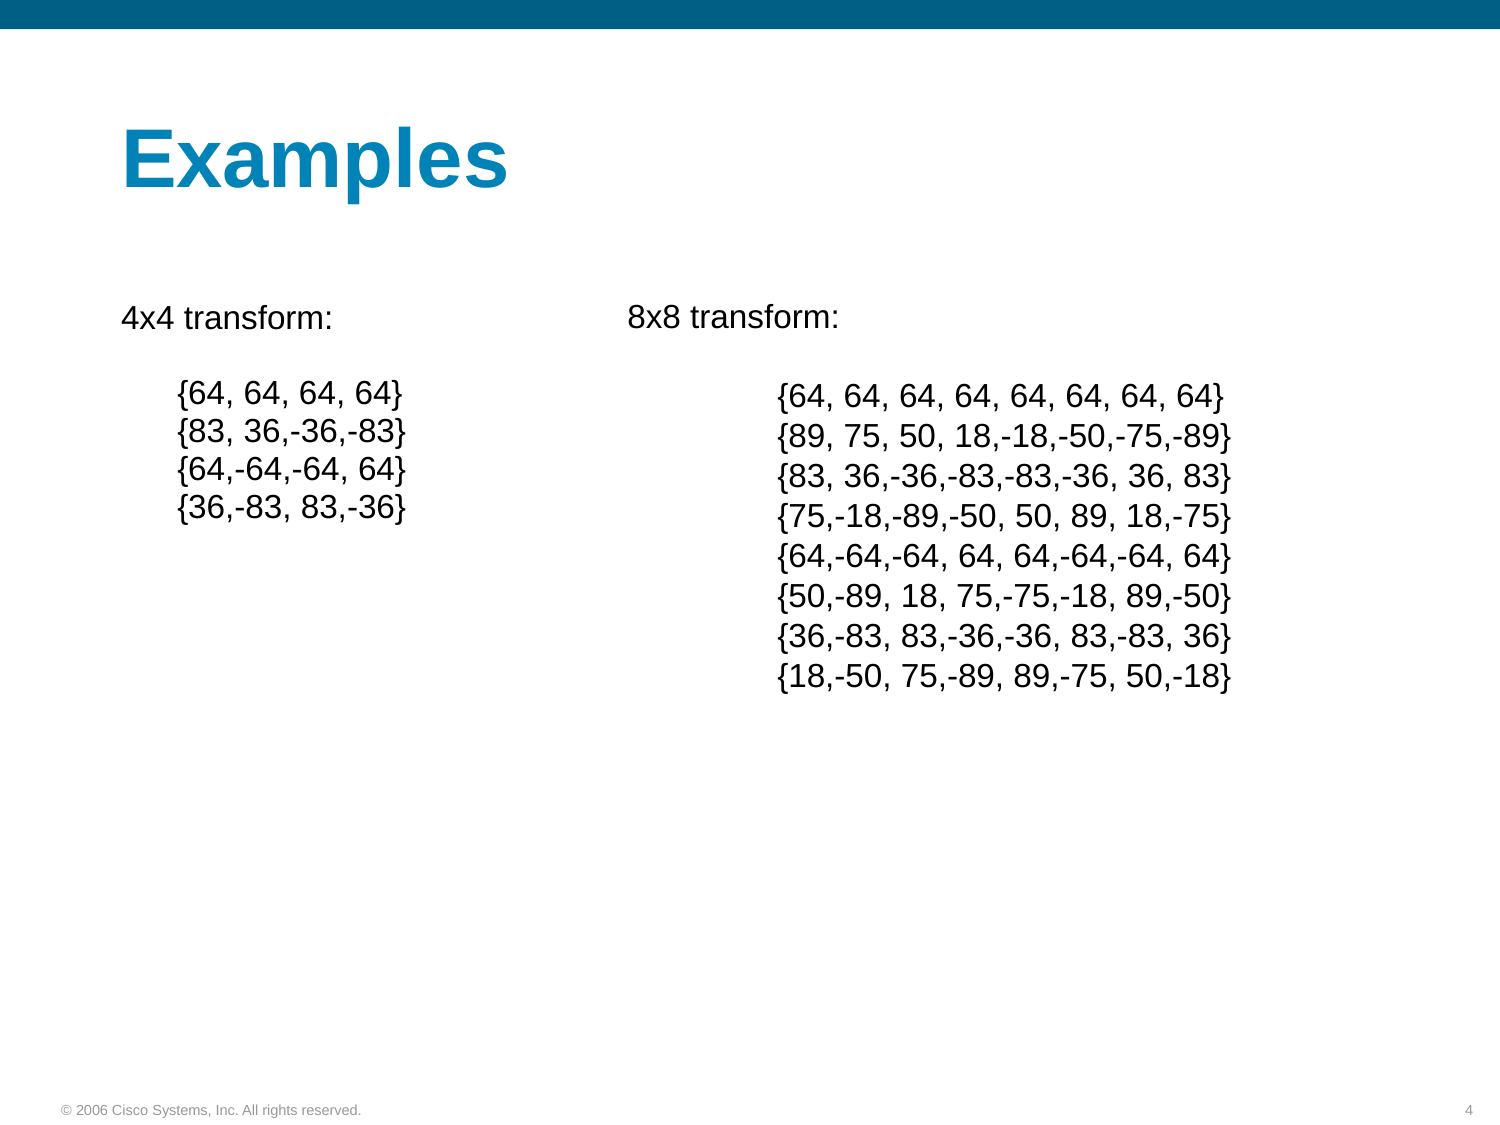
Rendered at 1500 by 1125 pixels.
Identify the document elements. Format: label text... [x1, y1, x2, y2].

list 4x4 transform: {64, 64, 64, 64} {83, 36,-36,-83} {64,-64,-64, 64} {36,-83, 83,-36} [107, 291, 488, 944]
title Examples [107, 74, 1444, 213]
text_box 8x8 transform: {64, 64, 64, 64, 64, 64, 64, 64} {89, 75, 50, 18,-18,-50,-75,-89} {83, 36,-36,-83,-83,-36, 36, 83} {75,-18,-89,-50, 50, 89, 18,-75} {64,-64,-64, 64, 64,-64,-64, 64} {50,-89, 18, 75,-75,-18, 89,-50} {36,-83, 83,-36,-36, 83,-83, 36} {18,-50, 75,-89, 89,-75, 50,-18} [612, 287, 1300, 702]
